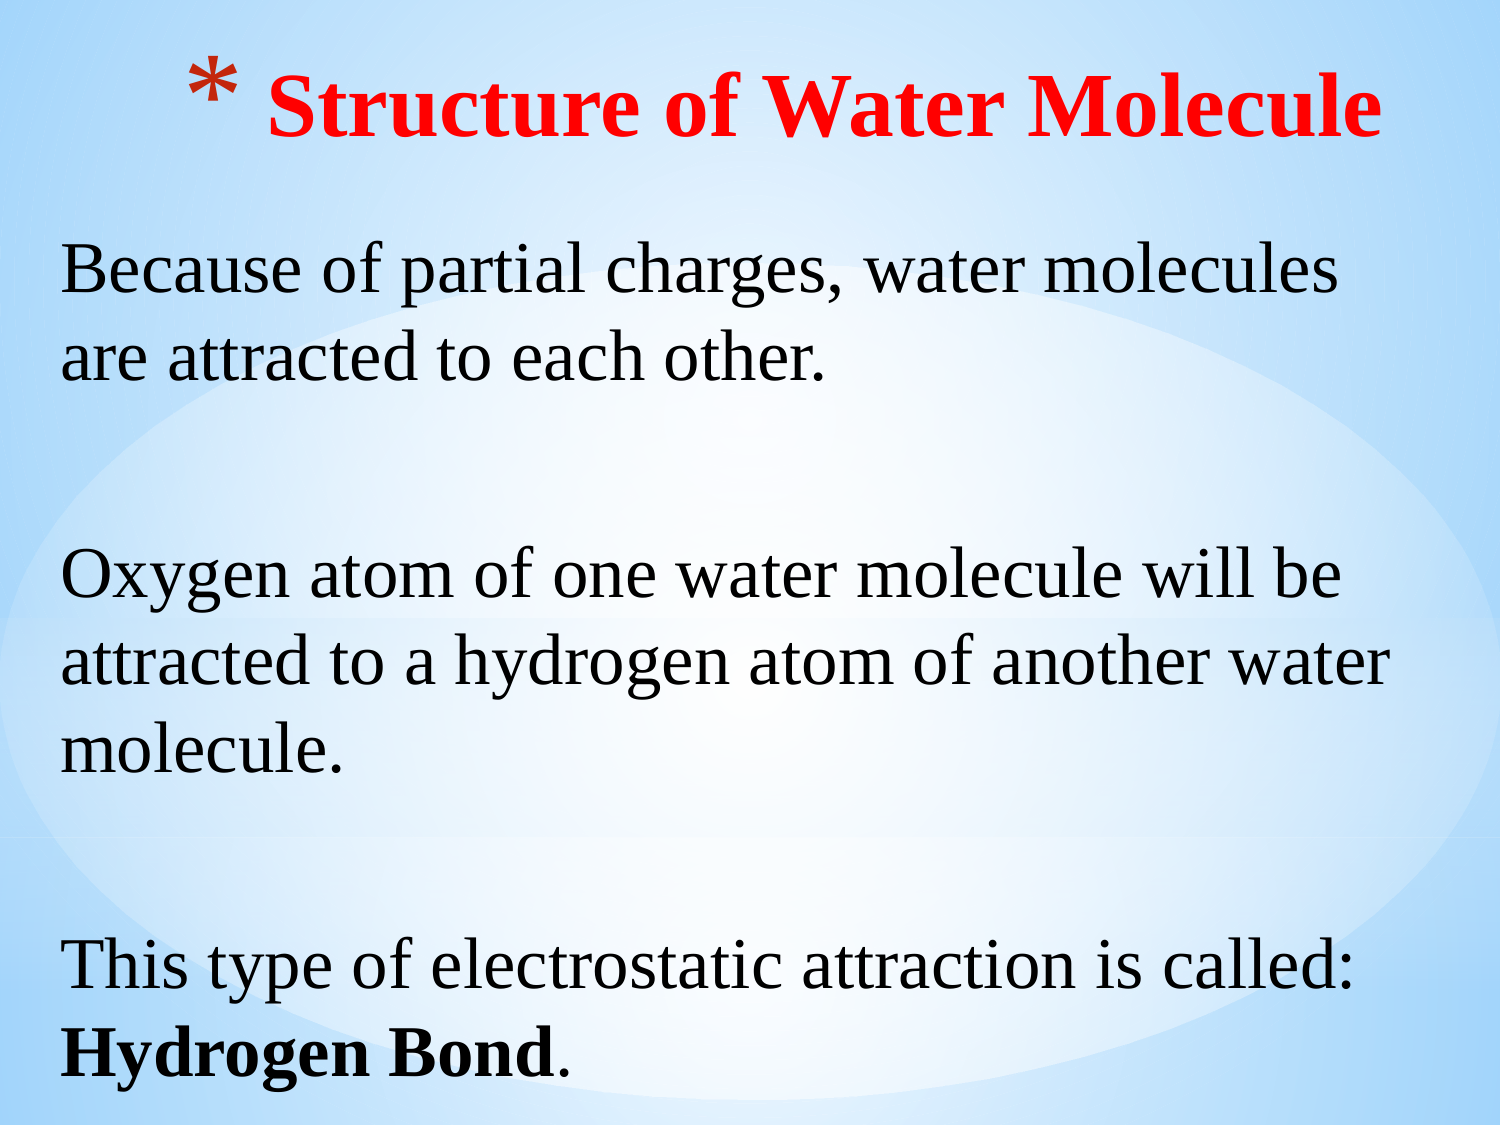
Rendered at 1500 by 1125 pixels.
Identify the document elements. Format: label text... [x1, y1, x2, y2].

title Structure of Water Molecule [112, 37, 1400, 212]
list Because of partial charges, water molecules are attracted to each other. Oxygen atom of one water molecule will be attracted to a hydrogen atom of another water molecule. This type of electrostatic attraction is called: Hydrogen Bond. [37, 212, 1450, 783]
